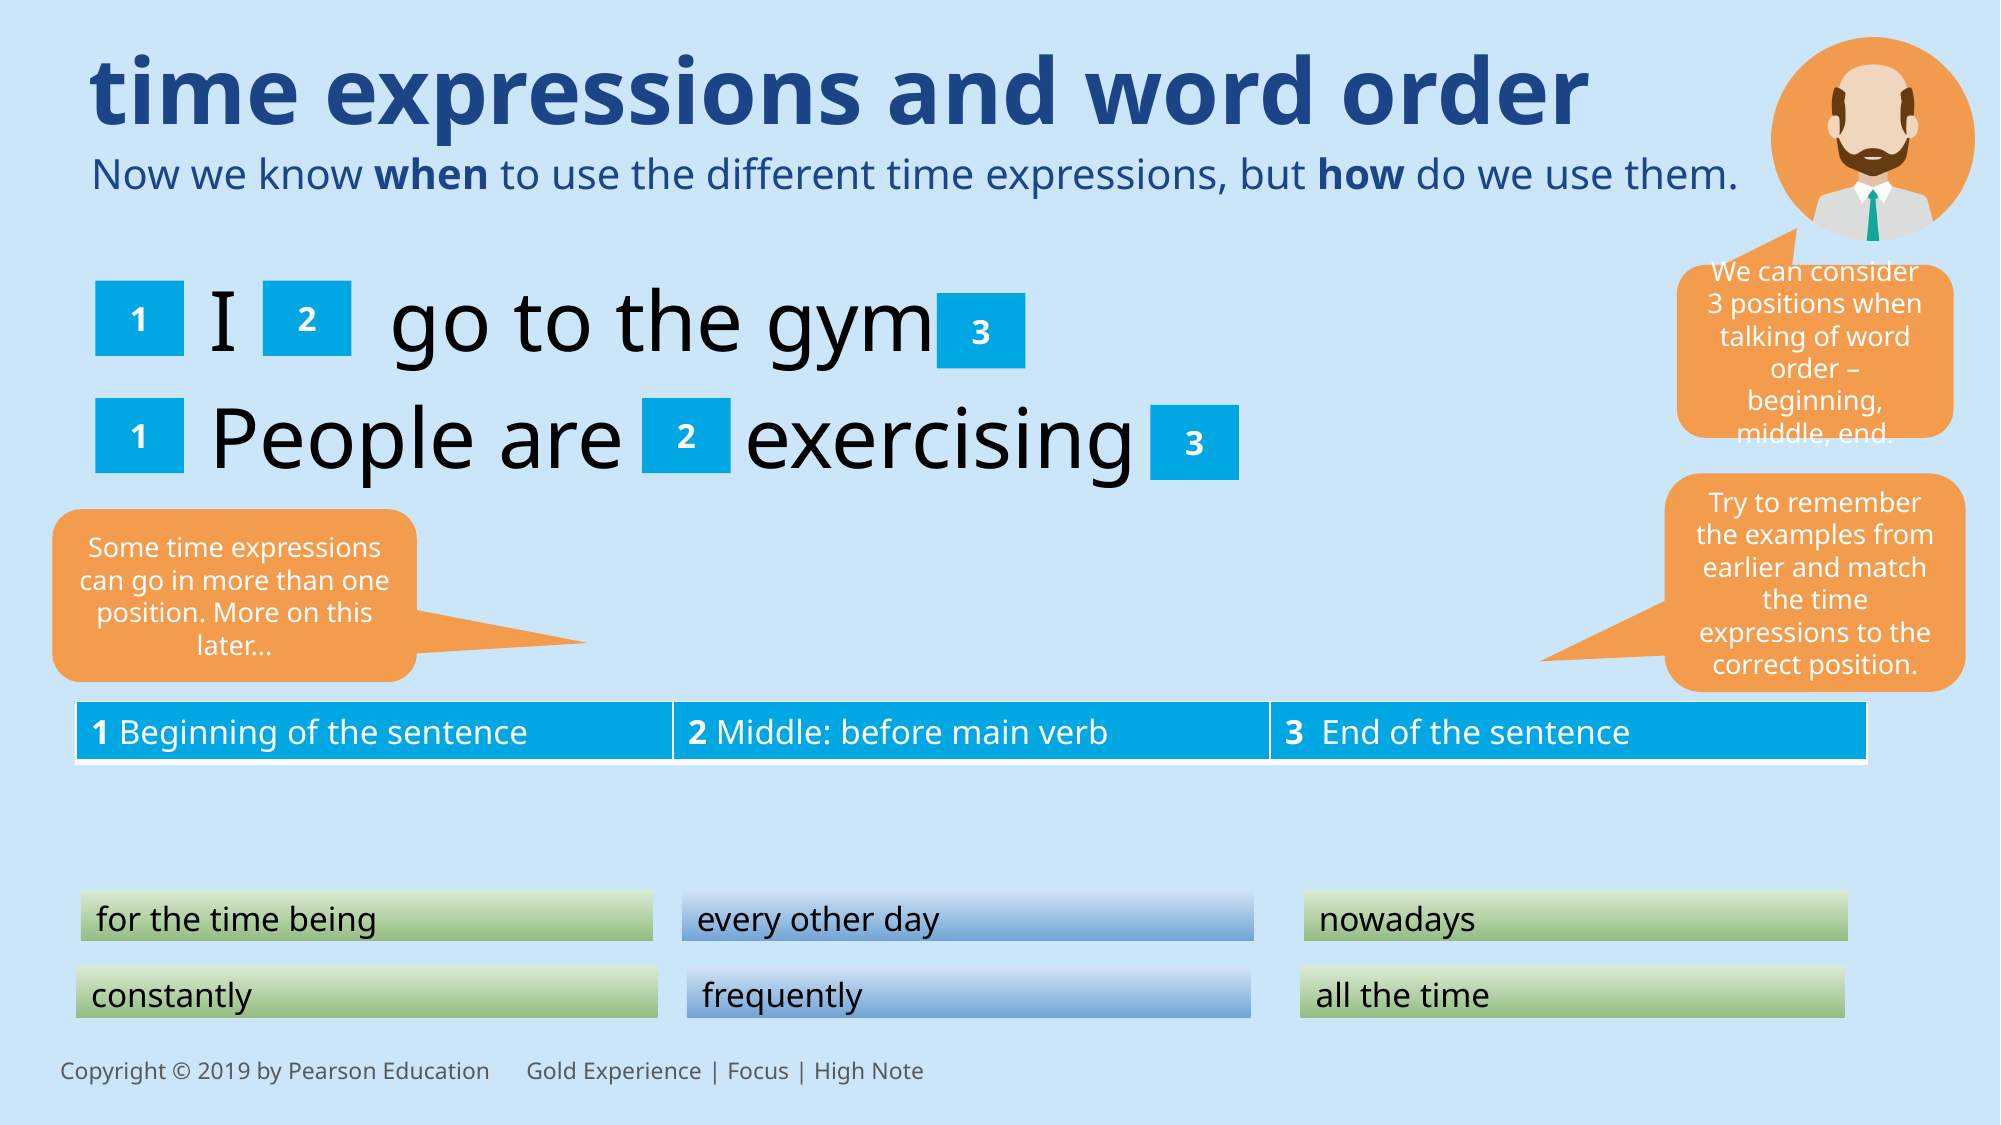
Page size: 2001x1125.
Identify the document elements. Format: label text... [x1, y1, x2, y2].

footer Copyright © 2019 by Pearson Education Gold Experience | Focus | High Note [45, 1040, 1084, 1101]
text_box We can consider 3 positions when talking of word order – beginning, middle, end. [1676, 243, 1954, 438]
text_box 1 [95, 280, 184, 356]
text_box 3 [1150, 404, 1239, 480]
picture [1770, 37, 1975, 242]
text_box all the time [1300, 966, 1845, 1018]
text_box frequently [686, 966, 1251, 1018]
table_header 1 Beginning of the sentence [77, 702, 672, 759]
text_box Try to remember the examples from earlier and match the time expressions to the correct position. [1540, 473, 1966, 693]
text_box 2 [262, 280, 352, 356]
text_box People are exercising [85, 377, 1370, 491]
text_box for the time being [80, 890, 653, 941]
text_box time expressions and word order [73, 37, 1716, 171]
text_box 2 [642, 398, 731, 474]
table_header 2 Middle: before main verb [674, 702, 1269, 759]
text_box I go to the gym [129, 260, 1414, 377]
text_box Some time expressions can go in more than one position. More on this later... [52, 509, 589, 683]
table_header 3 End of the sentence [1271, 702, 1866, 759]
text_box nowadays [1304, 890, 1848, 941]
text_box every other day [681, 890, 1254, 941]
text_box Now we know when to use the different time expressions, but how do we use them. [76, 146, 1765, 214]
text_box 3 [936, 293, 1026, 369]
text_box constantly [76, 966, 658, 1018]
